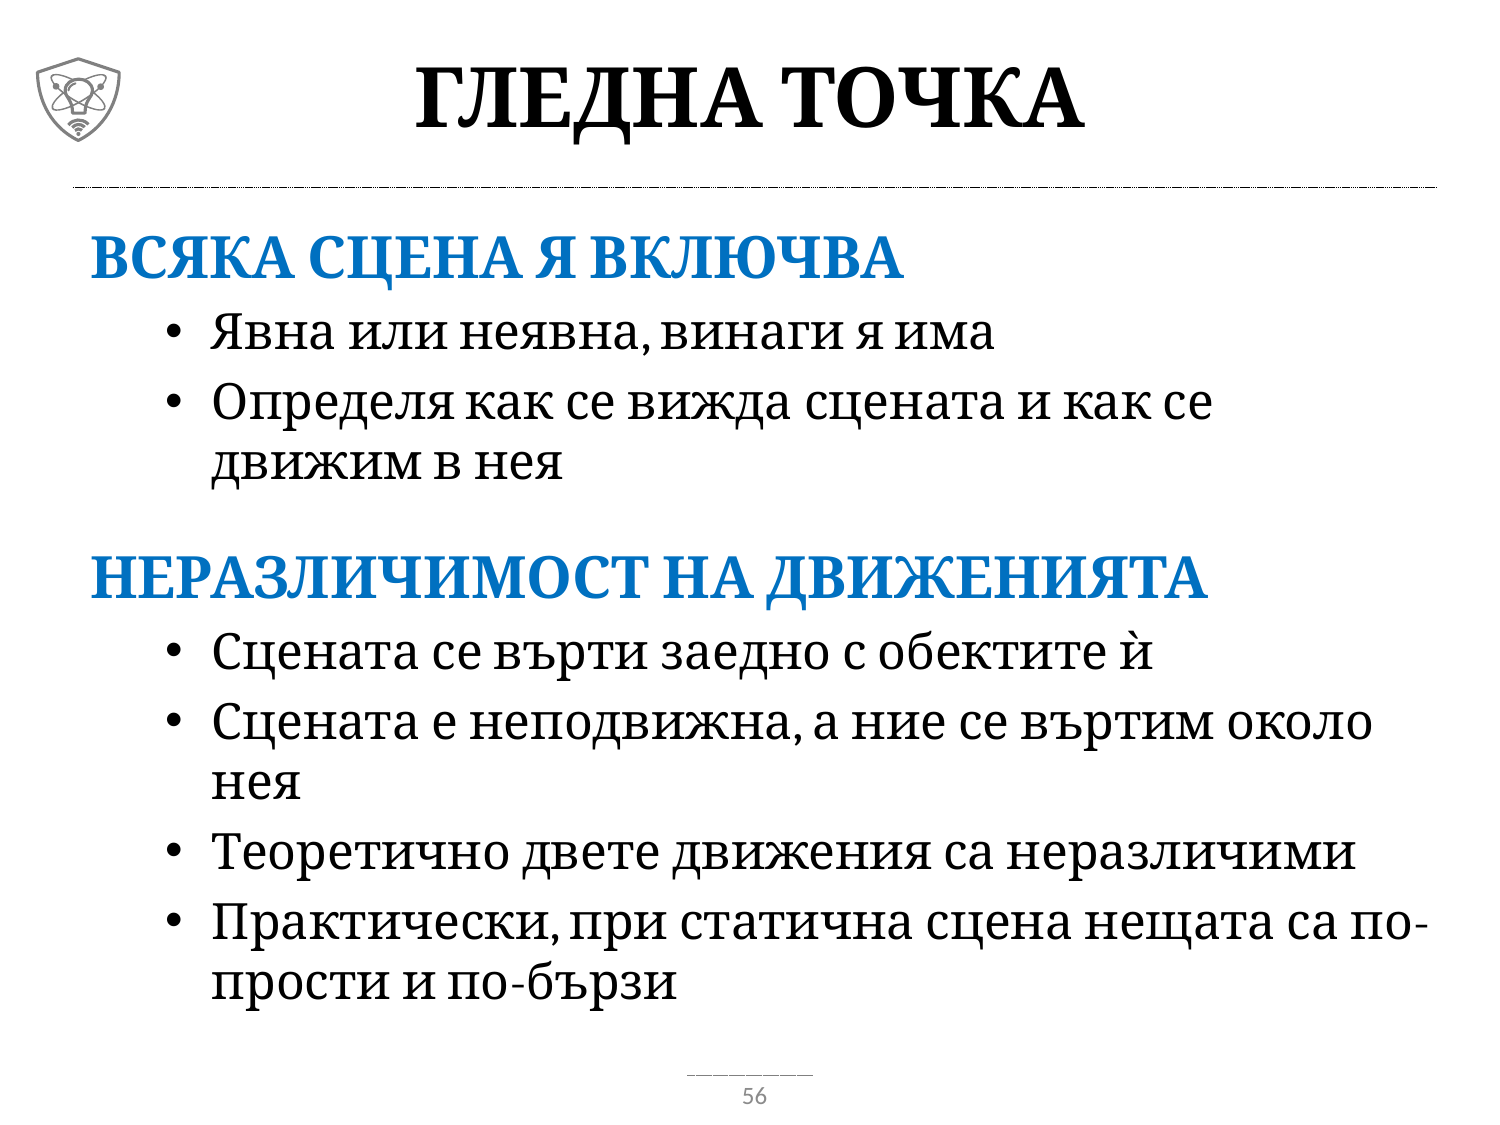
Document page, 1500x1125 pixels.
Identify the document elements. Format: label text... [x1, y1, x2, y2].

title Гледна точка [0, 0, 1500, 188]
list Всяка сцена я включва Явна или неявна, винаги я има Определя как се вижда сцената и как се движим в нея Неразличимост на движенията Сцената се върти заедно с обектите ѝ Сцената е неподвижна, а ние се въртим около нея Теоретично двете движения са неразличими Практически, при статична сцена нещата са по-прости и по-бързи [75, 212, 1450, 1063]
slide_number 56 [579, 1065, 930, 1125]
